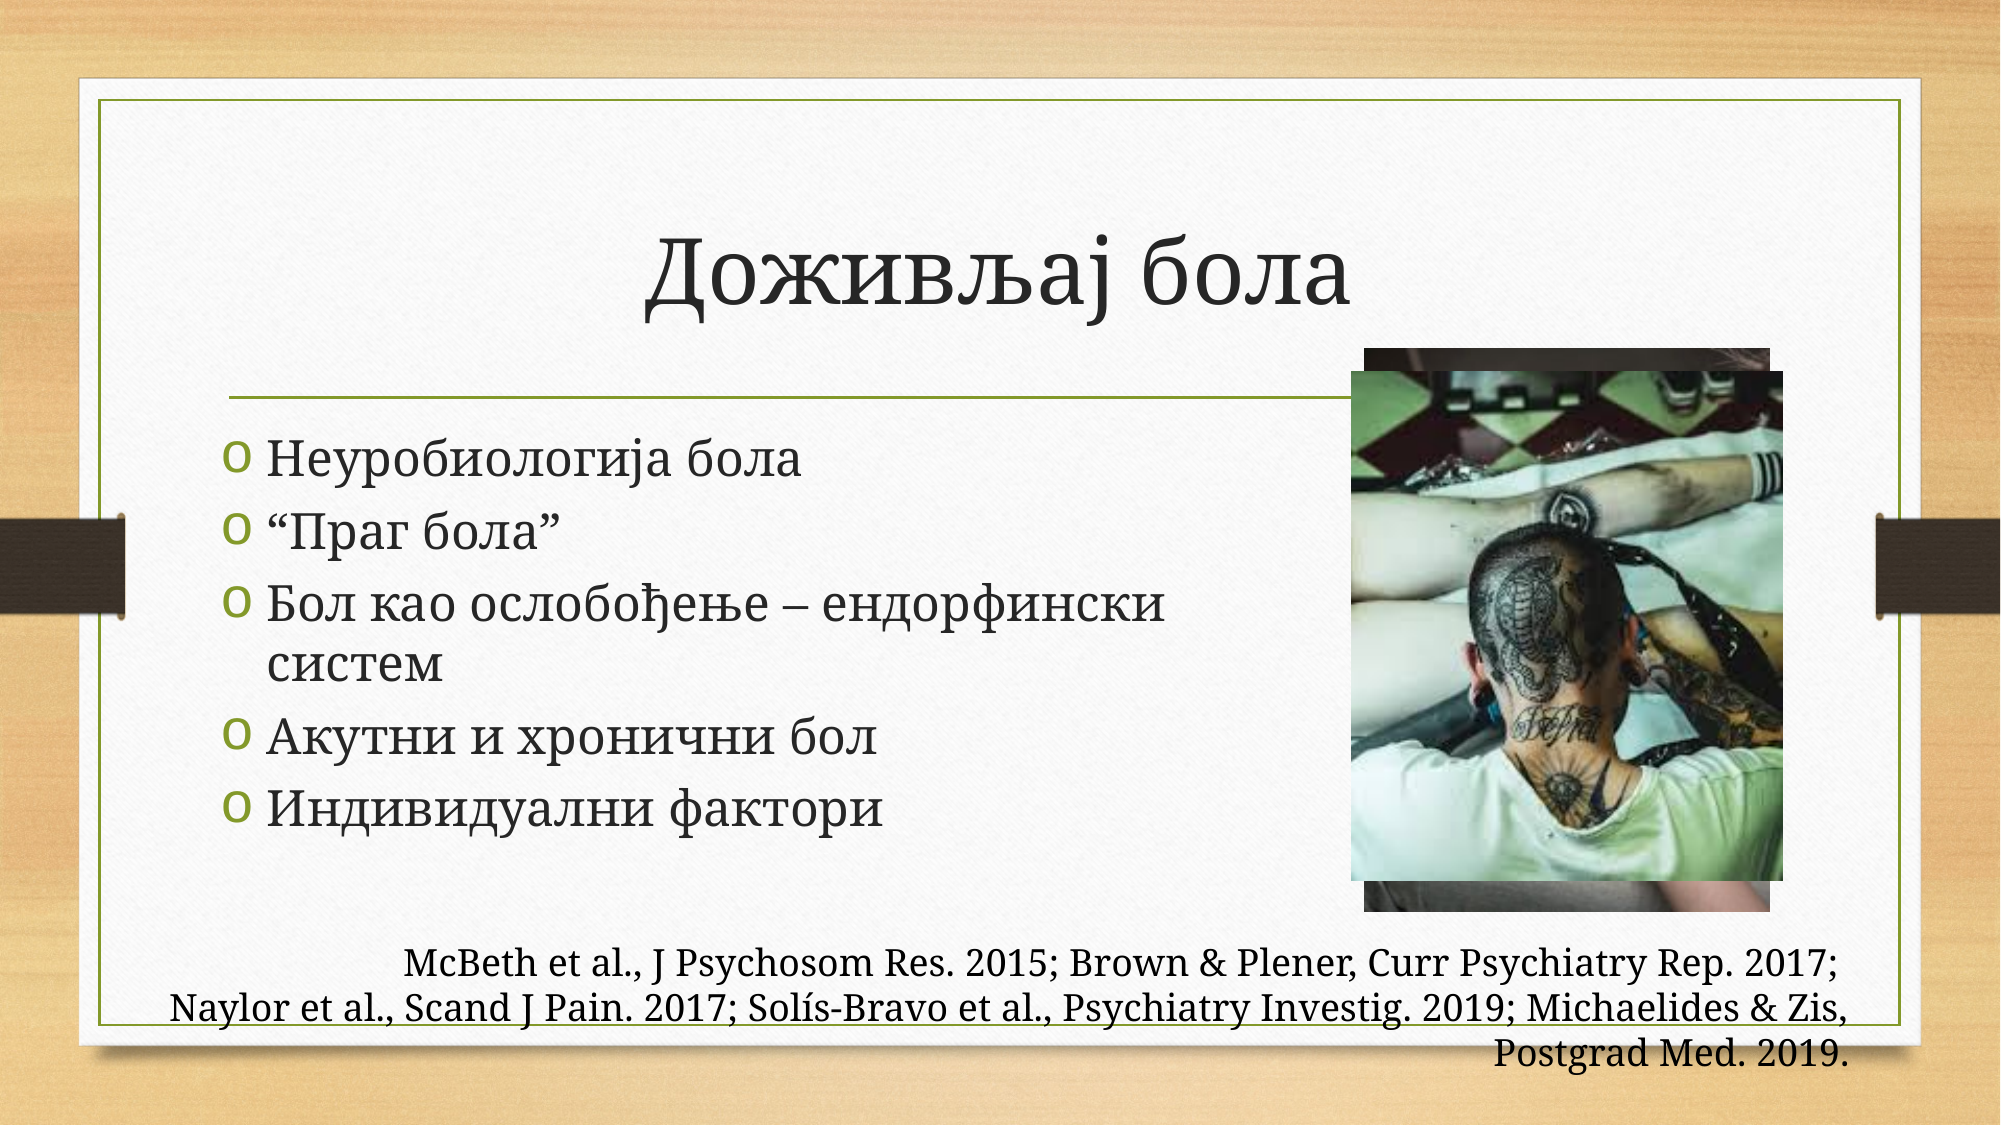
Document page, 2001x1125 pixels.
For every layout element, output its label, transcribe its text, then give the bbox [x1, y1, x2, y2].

title Доживљај бола [211, 160, 1788, 376]
picture [0, 0, 2001, 1125]
text_box McBeth et al., J Psychosom Res. 2015; Brown & Plener, Curr Psychiatry Rep. 2017; Naylor et al., Scand J Pain. 2017; Solís-Bravo et al., Psychiatry Investig. 2019; Michaelides & Zis, Postgrad Med. 2019. [132, 931, 1858, 1082]
list Неуробиологија бола “Праг бола” Бол као ослобођење – ендорфински систем Акутни и хронични бол Индивидуални фактори [211, 418, 1269, 931]
